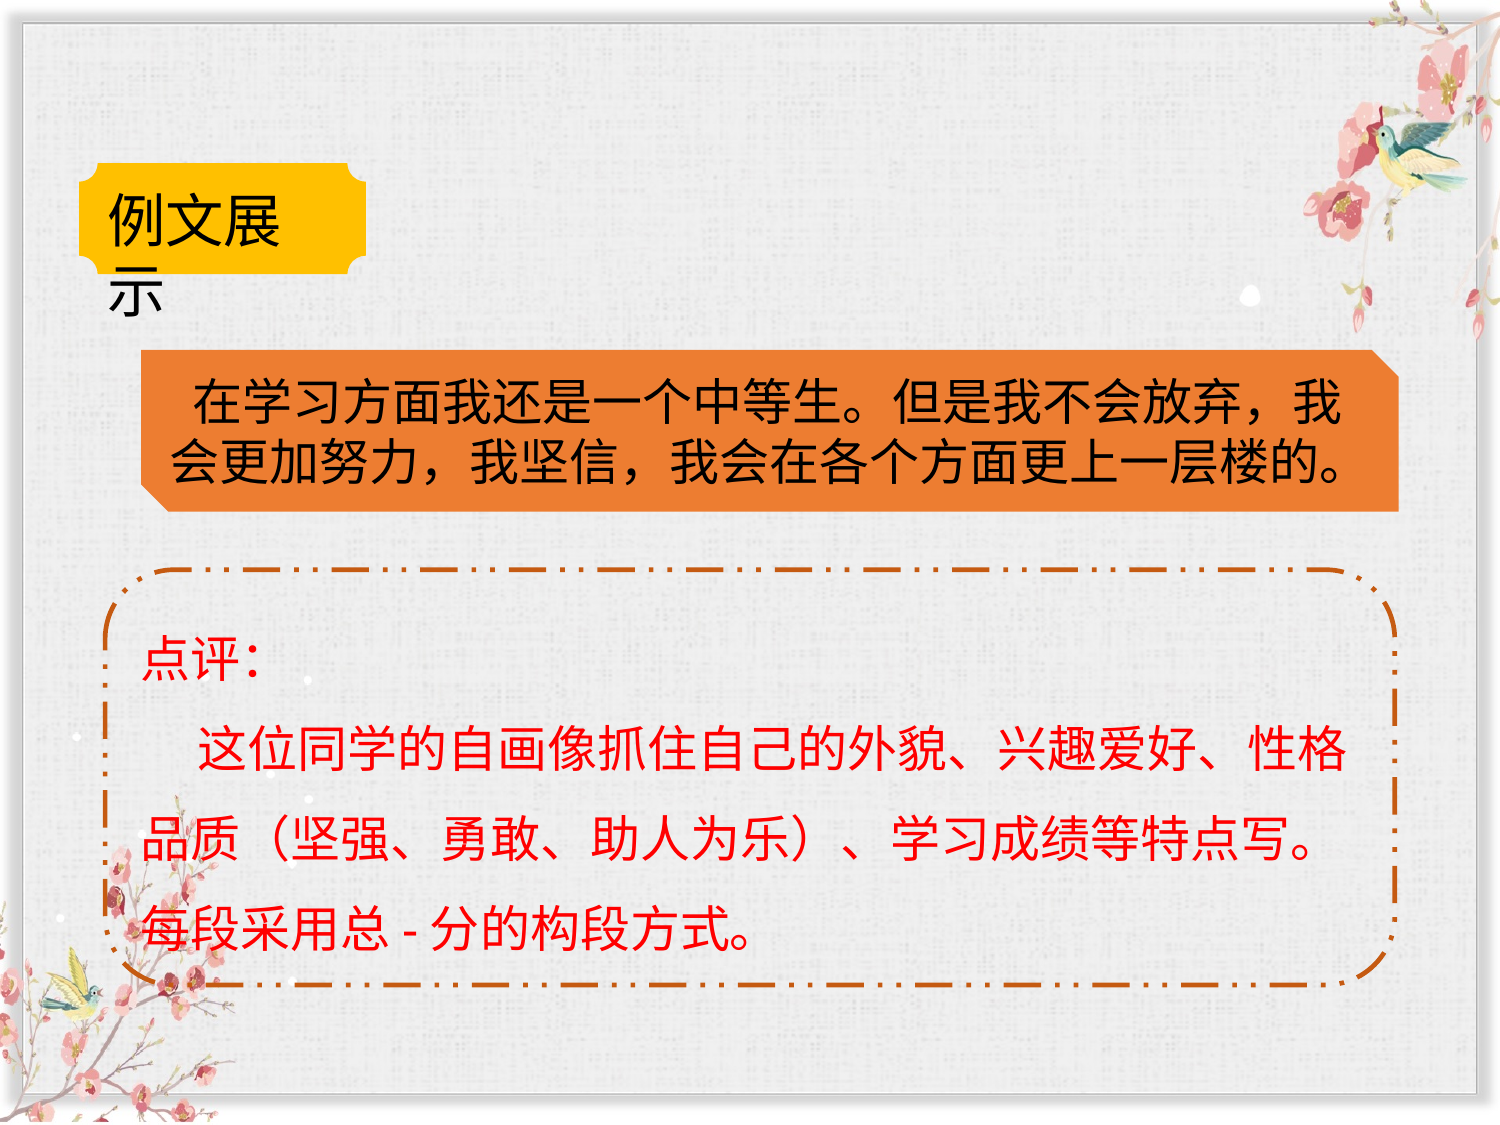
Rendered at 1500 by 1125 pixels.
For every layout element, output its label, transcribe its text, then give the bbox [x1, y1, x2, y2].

picture [0, 0, 1500, 1125]
text_box 在学习方面我还是一个中等生。但是我不会放弃，我会更加努力，我坚信，我会在各个方面更上一层楼的。 [141, 349, 1399, 512]
text_box 点评： 这位同学的自画像抓住自己的外貌、兴趣爱好、性格品质（坚强、勇敢、助人为乐）、学习成绩等特点写。每段采用总-分的构段方式。 [105, 569, 1395, 986]
text_box 例文展示 [79, 163, 366, 275]
